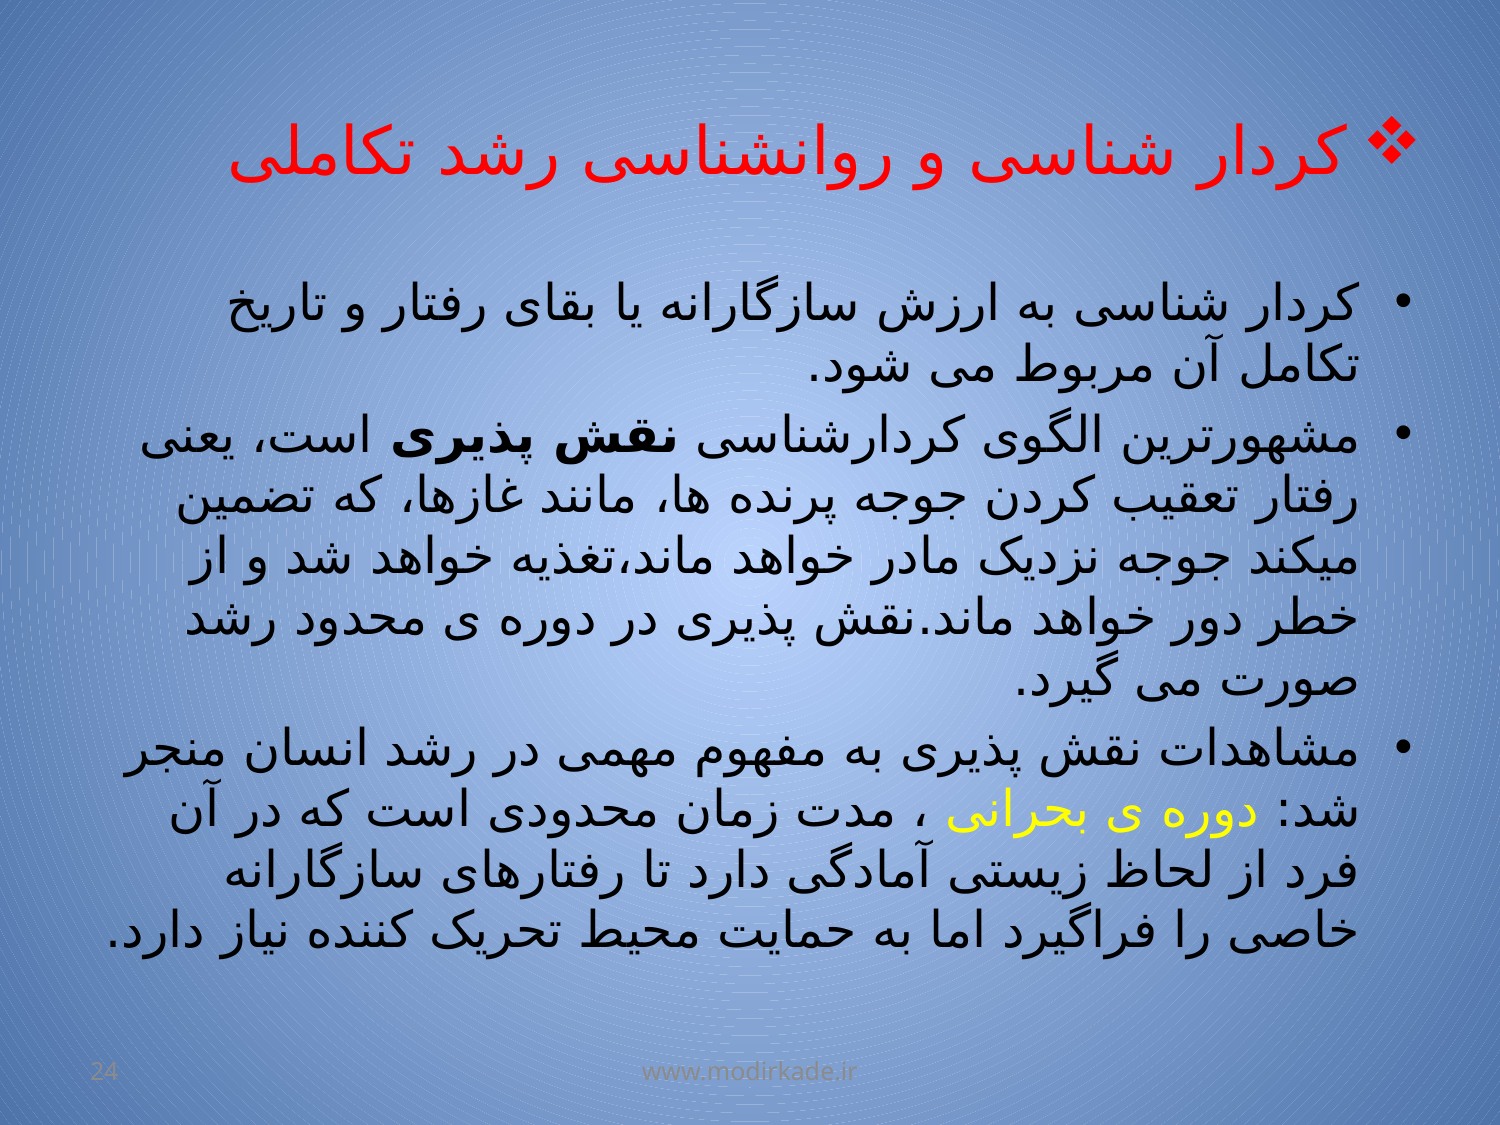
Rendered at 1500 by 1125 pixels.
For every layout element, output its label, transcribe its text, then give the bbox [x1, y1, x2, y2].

slide_number 24 [75, 1042, 425, 1103]
footer www.modirkade.ir [512, 1042, 988, 1103]
list کردار شناسی به ارزش سازگارانه یا بقای رفتار و تاریخ تکامل آن مربوط می شود. مشهورترین الگوی کردارشناسی نقش پذیری است، یعنی رفتار تعقیب کردن جوجه پرنده ها، مانند غازها، که تضمین میکند جوجه نزدیک مادر خواهد ماند،تغذیه خواهد شد و از خطر دور خواهد ماند.نقش پذیری در دوره ی محدود رشد صورت می گیرد. مشاهدات نقش پذیری به مفهوم مهمی در رشد انسان منجر شد: دوره ی بحرانی ، مدت زمان محدودی است که در آن فرد از لحاظ زیستی آمادگی دارد تا رفتارهای سازگارانه خاصی را فراگیرد اما به حمایت محیط تحریک کننده نیاز دارد. [75, 262, 1425, 1005]
title کردار شناسی و روانشناسی رشد تکاملی [88, 54, 1439, 243]
